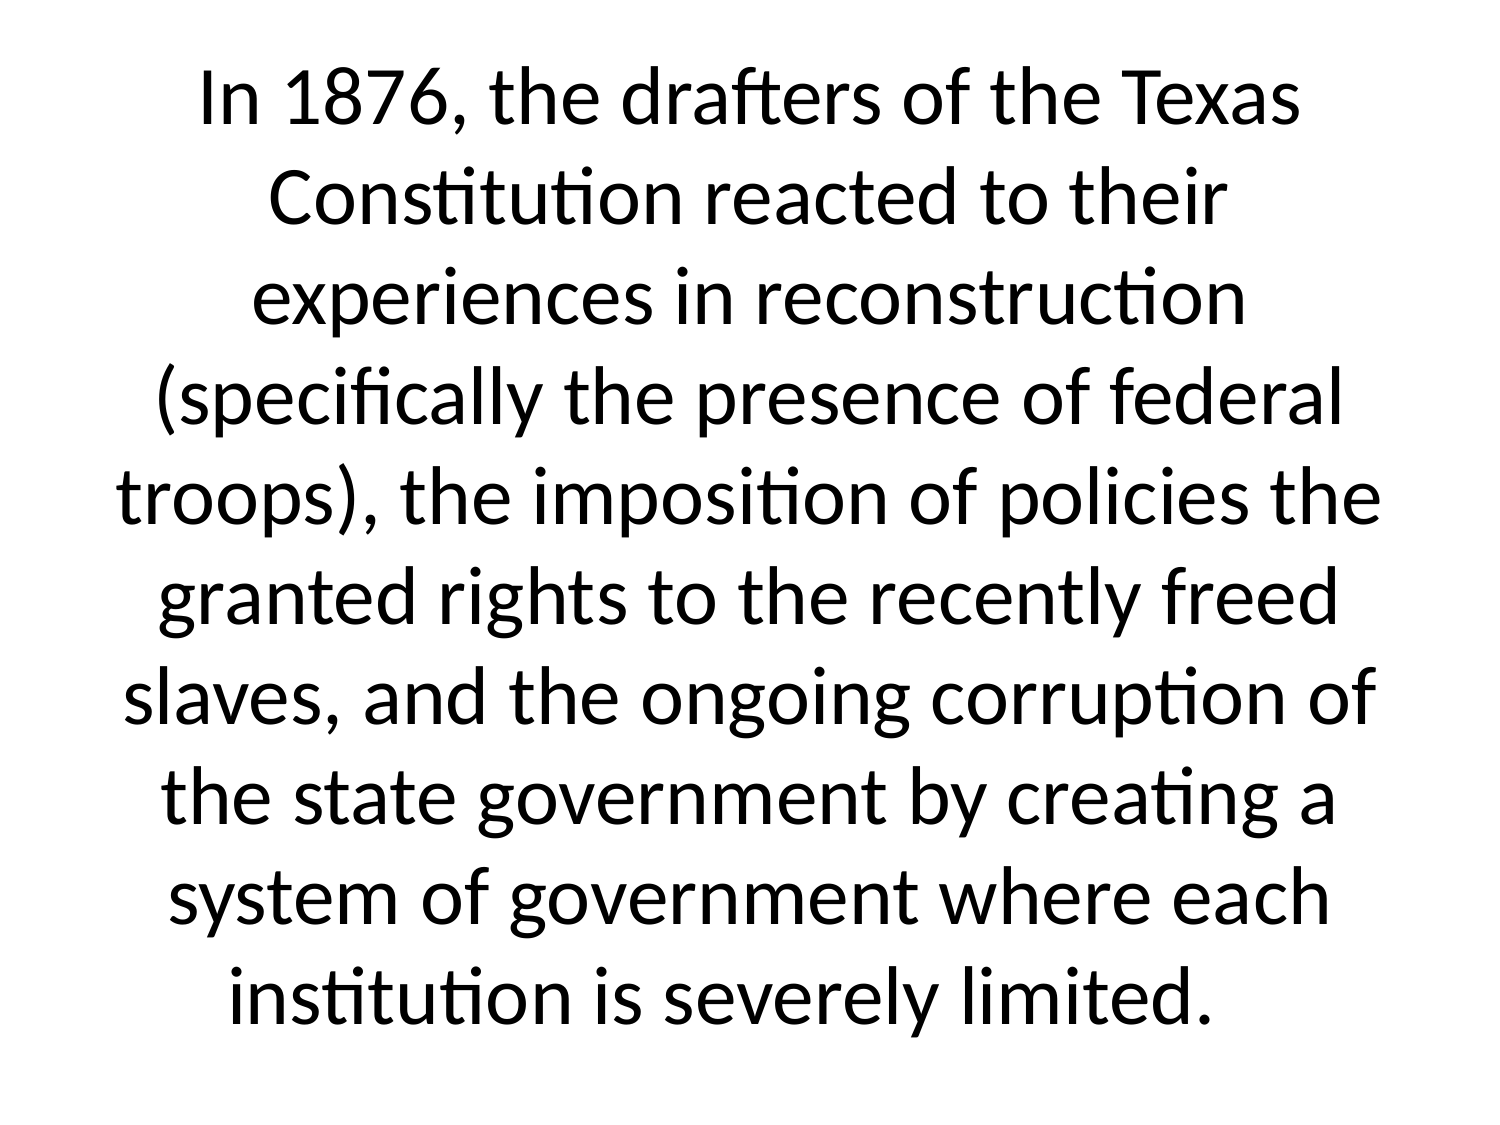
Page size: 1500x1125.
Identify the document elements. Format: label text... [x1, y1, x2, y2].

title In 1876, the drafters of the Texas Constitution reacted to their experiences in reconstruction (specifically the presence of federal troops), the imposition of policies the granted rights to the recently freed slaves, and the ongoing corruption of the state government by creating a system of government where each institution is severely limited. [75, 45, 1425, 1038]
